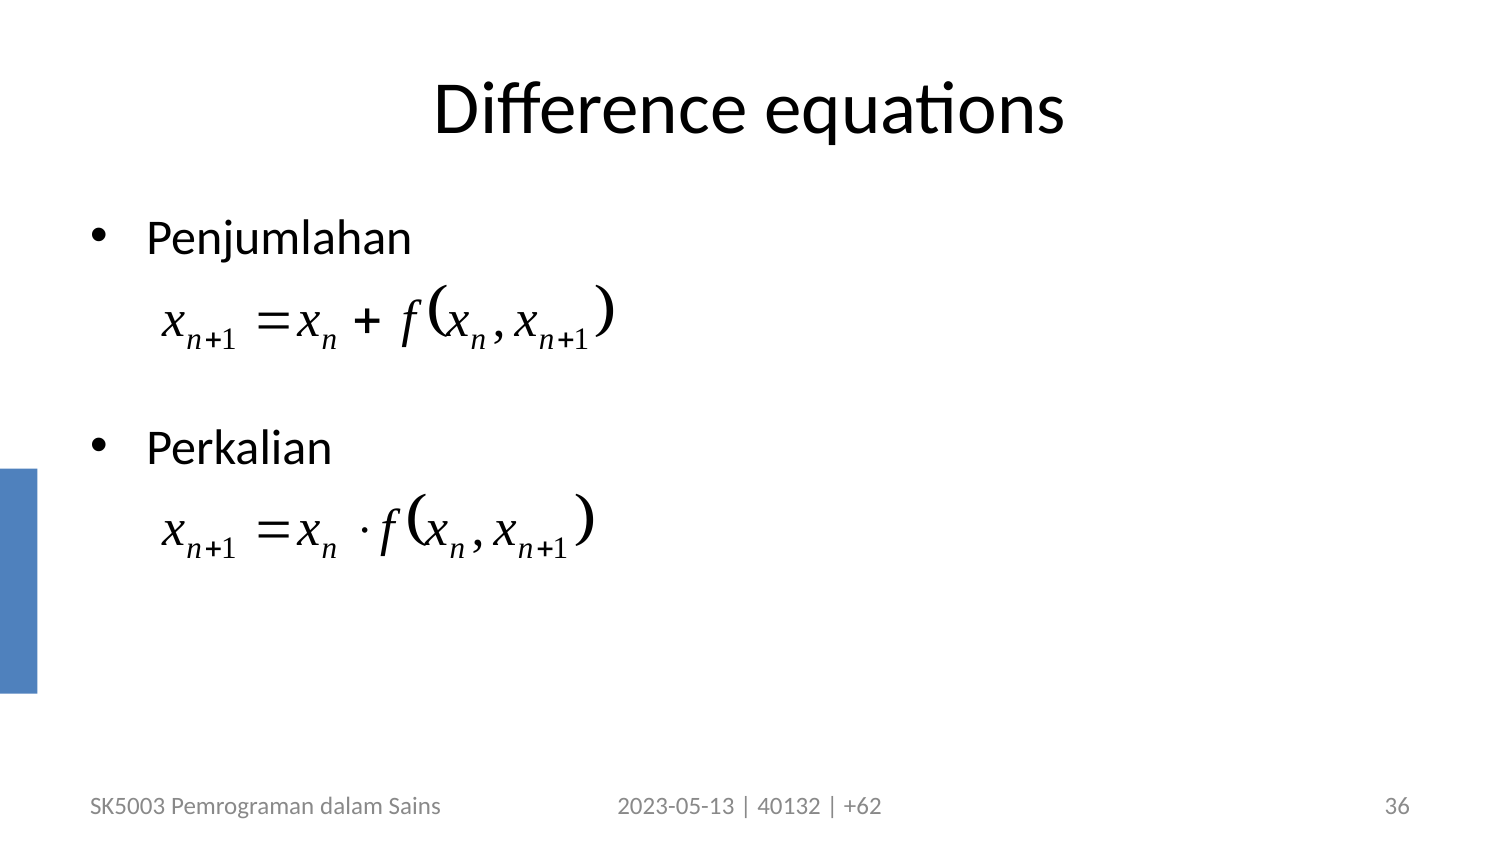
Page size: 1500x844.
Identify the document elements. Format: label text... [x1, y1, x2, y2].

title Difference equations [74, 33, 1426, 175]
footer 2023-05-13 | 40132 | +62 [512, 782, 988, 827]
slide_number 36 [1074, 782, 1425, 827]
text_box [149, 493, 598, 573]
slide_number SK5003 Pemrograman dalam Sains [75, 782, 463, 827]
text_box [149, 284, 618, 363]
list Penjumlahan Perkalian [74, 196, 1426, 754]
